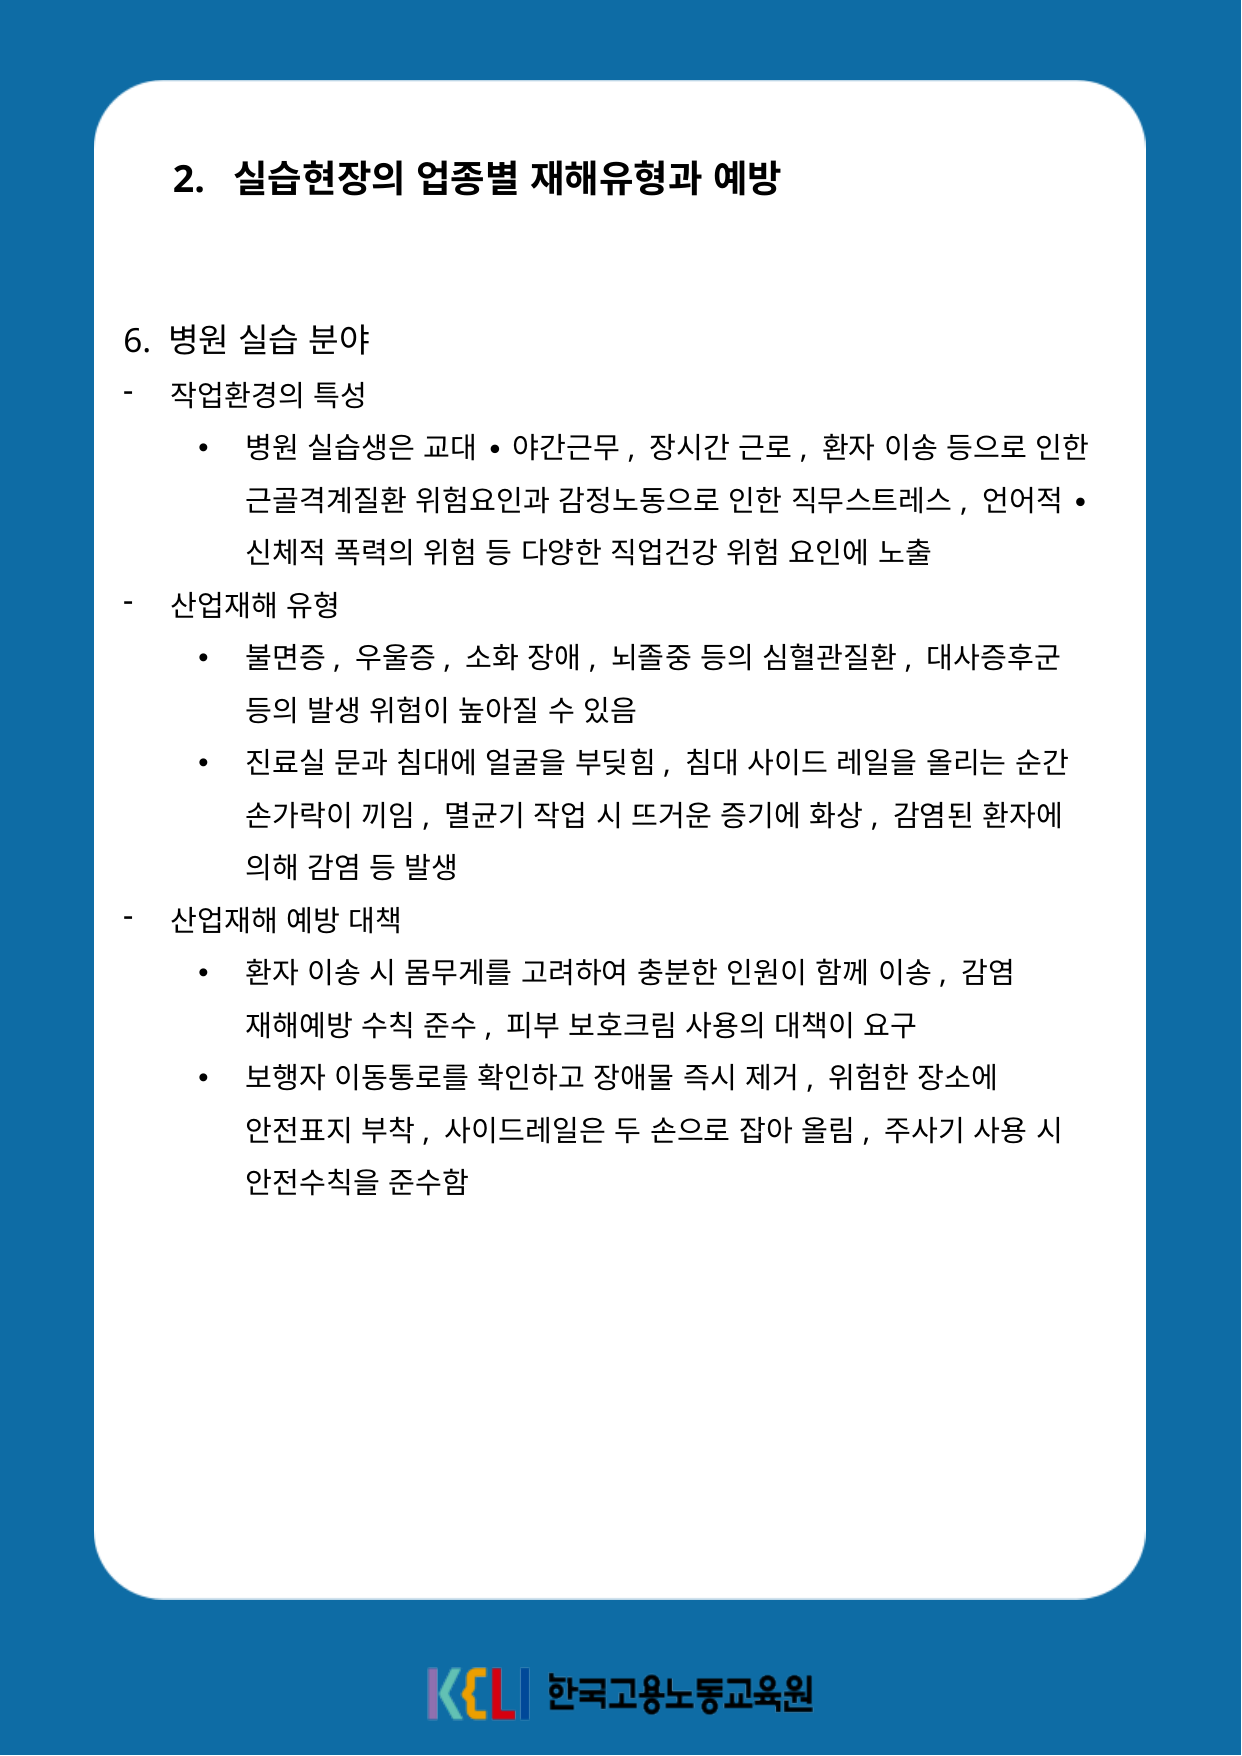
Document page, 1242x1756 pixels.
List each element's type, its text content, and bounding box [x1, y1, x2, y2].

text_box 2. 실습현장의 업종별 재해유형과 예방 [170, 152, 1144, 200]
text_box 6. 병원 실습 분야 작업환경의 특성 병원 실습생은 교대 ∙ 야간근무, 장시간 근로, 환자 이송 등으로 인한 근골격계질환 위험요인과 감정노동으로 인한 직무스트레스, 언어적 ∙ 신체적 폭력의 위험 등 다양한 직업건강 위험 요인에 노출 산업재해 유형 불면증, 우울증, 소화 장애, 뇌졸중 등의 심혈관질환, 대사증후군 등의 발생 위험이 높아질 수 있음 진료실 문과 침대에 얼굴을 부딪힘, 침대 사이드 레일을 올리는 순간 손가락이 끼임, 멸균기 작업 시 뜨거운 증기에 화상, 감염된 환자에 의해 감염 등 발생 산업재해 예방 대책 환자 이송 시 몸무게를 고려하여 충분한 인원이 함께 이송, 감염 재해예방 수칙 준수, 피부 보호크림 사용의 대책이 요구 보행자 이동통로를 확인하고 장애물 즉시 제거, 위험한 장소에 안전표지 부착, 사이드레일은 두 손으로 잡아 올림, 주사기 사용 시 안전수칙을 준수함 [95, 277, 1096, 1253]
picture [0, 0, 1241, 1755]
